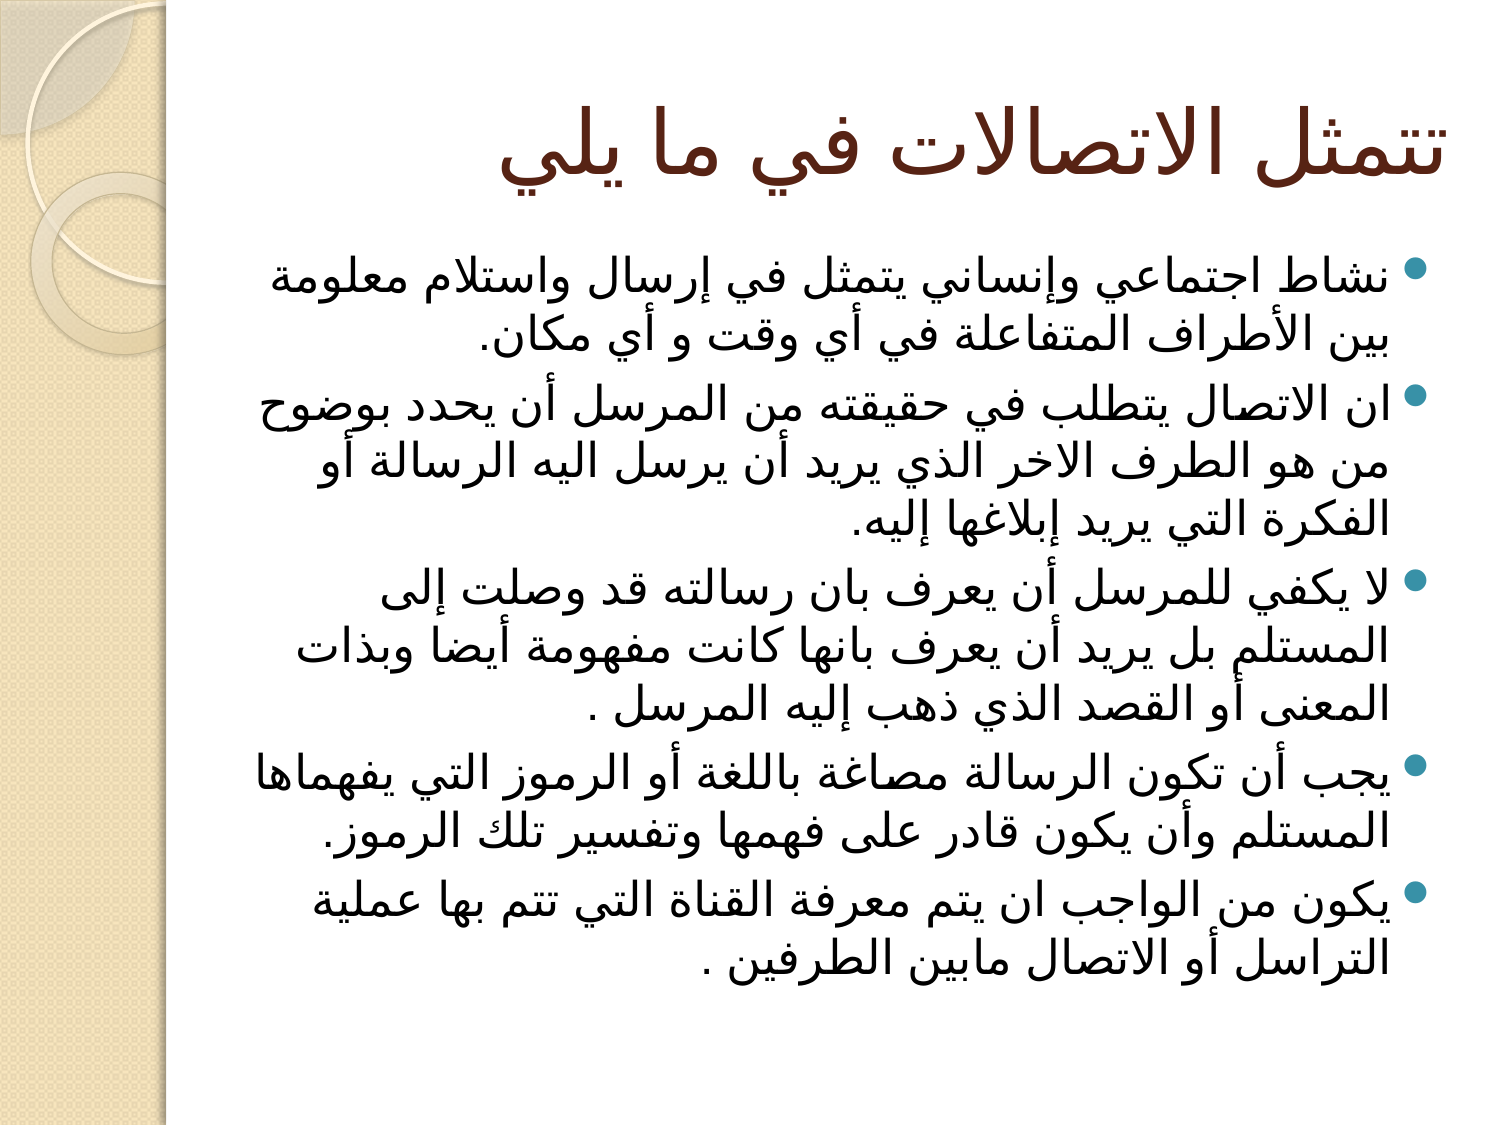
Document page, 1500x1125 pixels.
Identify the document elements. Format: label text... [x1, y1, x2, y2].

title تتمثل الاتصالات في ما يلي [235, 45, 1466, 233]
list نشاط اجتماعي وإنساني يتمثل في إرسال واستلام معلومة بين الأطراف المتفاعلة في أي وقت و أي مكان. ان الاتصال يتطلب في حقيقته من المرسل أن يحدد بوضوح من هو الطرف الاخر الذي يريد أن يرسل اليه الرسالة أو الفكرة التي يريد إبلاغها إليه. لا يكفي للمرسل أن يعرف بان رسالته قد وصلت إلى المستلم بل يريد أن يعرف بانها كانت مفهومة أيضا وبذات المعنى أو القصد الذي ذهب إليه المرسل . يجب أن تكون الرسالة مصاغة باللغة أو الرموز التي يفهماها المستلم وأن يكون قادر على فهمها وتفسير تلك الرموز. يكون من الواجب ان يتم معرفة القناة التي تتم بها عملية التراسل أو الاتصال مابين الطرفين . [235, 237, 1466, 1025]
